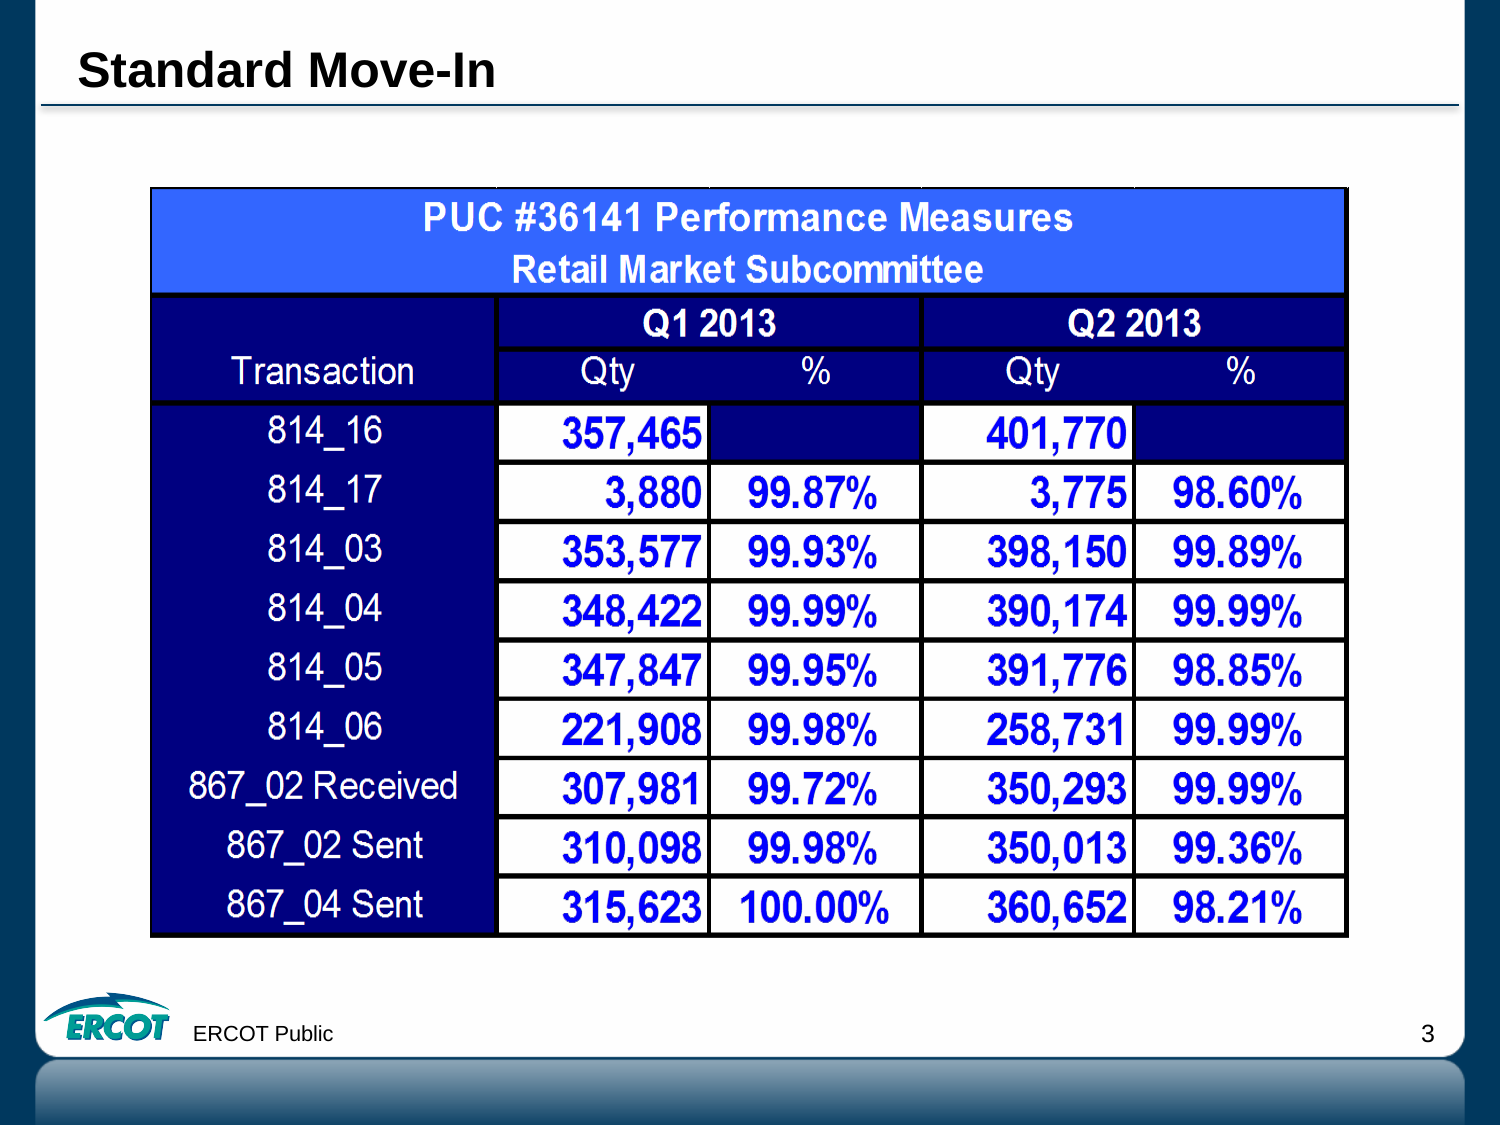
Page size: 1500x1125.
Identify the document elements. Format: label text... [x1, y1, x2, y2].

picture [35, 0, 1465, 1125]
title Standard Move-In [62, 29, 1448, 106]
